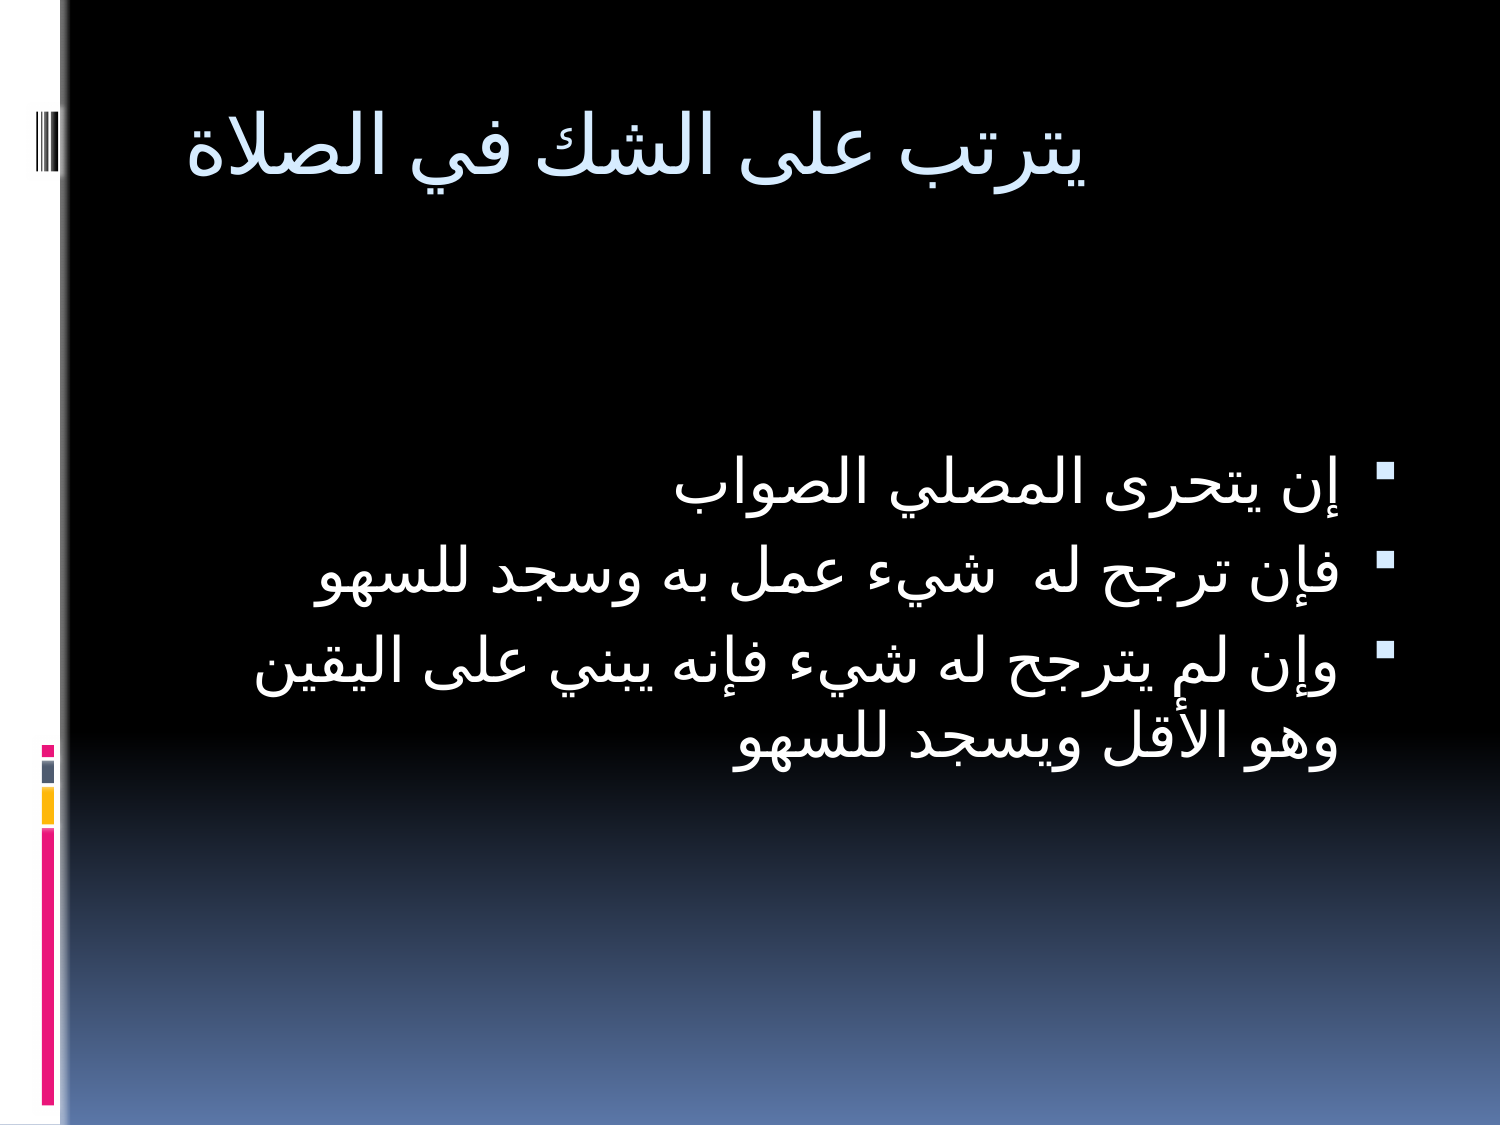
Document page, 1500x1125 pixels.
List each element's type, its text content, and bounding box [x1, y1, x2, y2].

list إن يتحرى المصلي الصواب فإن ترجح له شيء عمل به وسجد للسهو وإن لم يترجح له شيء فإنه يبني على اليقين وهو الأقل ويسجد للسهو [150, 433, 1425, 1043]
title يترتب على الشك في الصلاة [150, 83, 1425, 234]
